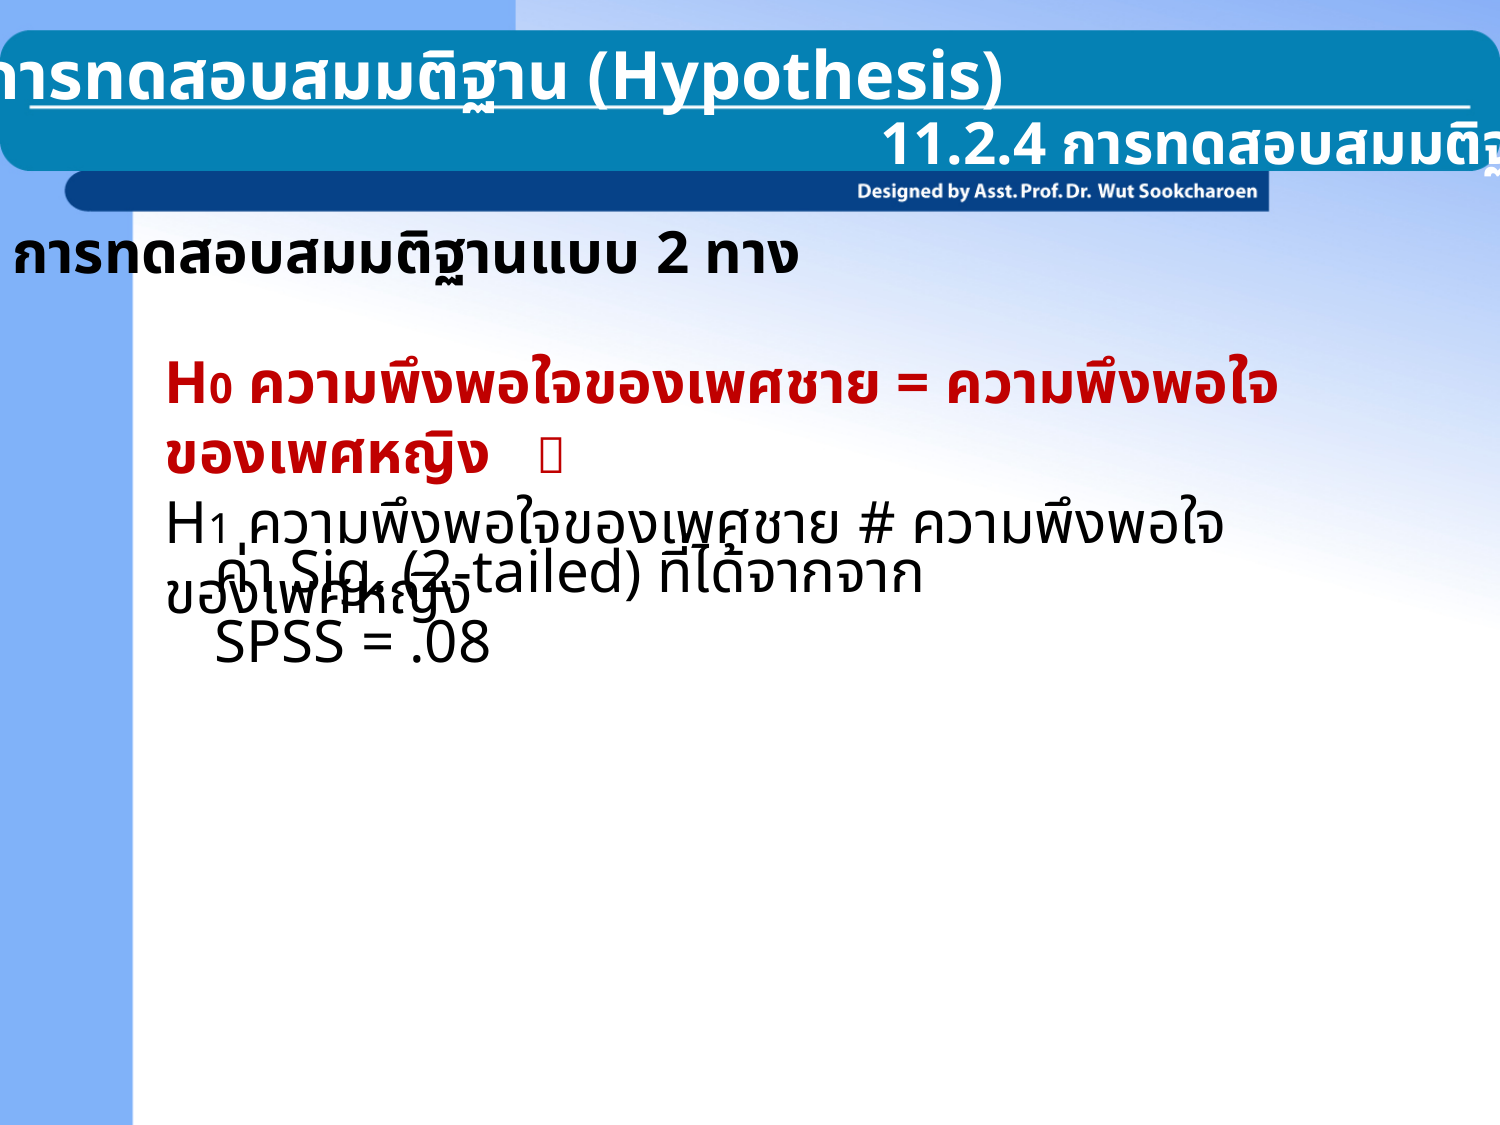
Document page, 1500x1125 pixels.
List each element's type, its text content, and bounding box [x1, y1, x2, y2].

text_box การทดสอบสมมติฐานแบบ 2 ทาง [0, 208, 816, 293]
picture [0, 0, 1500, 53]
text_box 11.2.4 การทดสอบสมมติฐาน [865, 98, 1500, 184]
picture [0, 149, 1500, 1125]
text_box H0 ความพึงพอใจของเพศชาย = ความพึงพอใจของเพศหญิง  H1 ความพึงพอใจของเพศชาย # ความพึงพอใจของเพศหญิง [149, 337, 1338, 633]
text_box ค่า Sig. (2-tailed) ที่ได้จากจาก SPSS = .08 [200, 526, 1050, 682]
text_box 11.2 การทดสอบสมมติฐาน (Hypothesis) [0, 25, 1020, 121]
